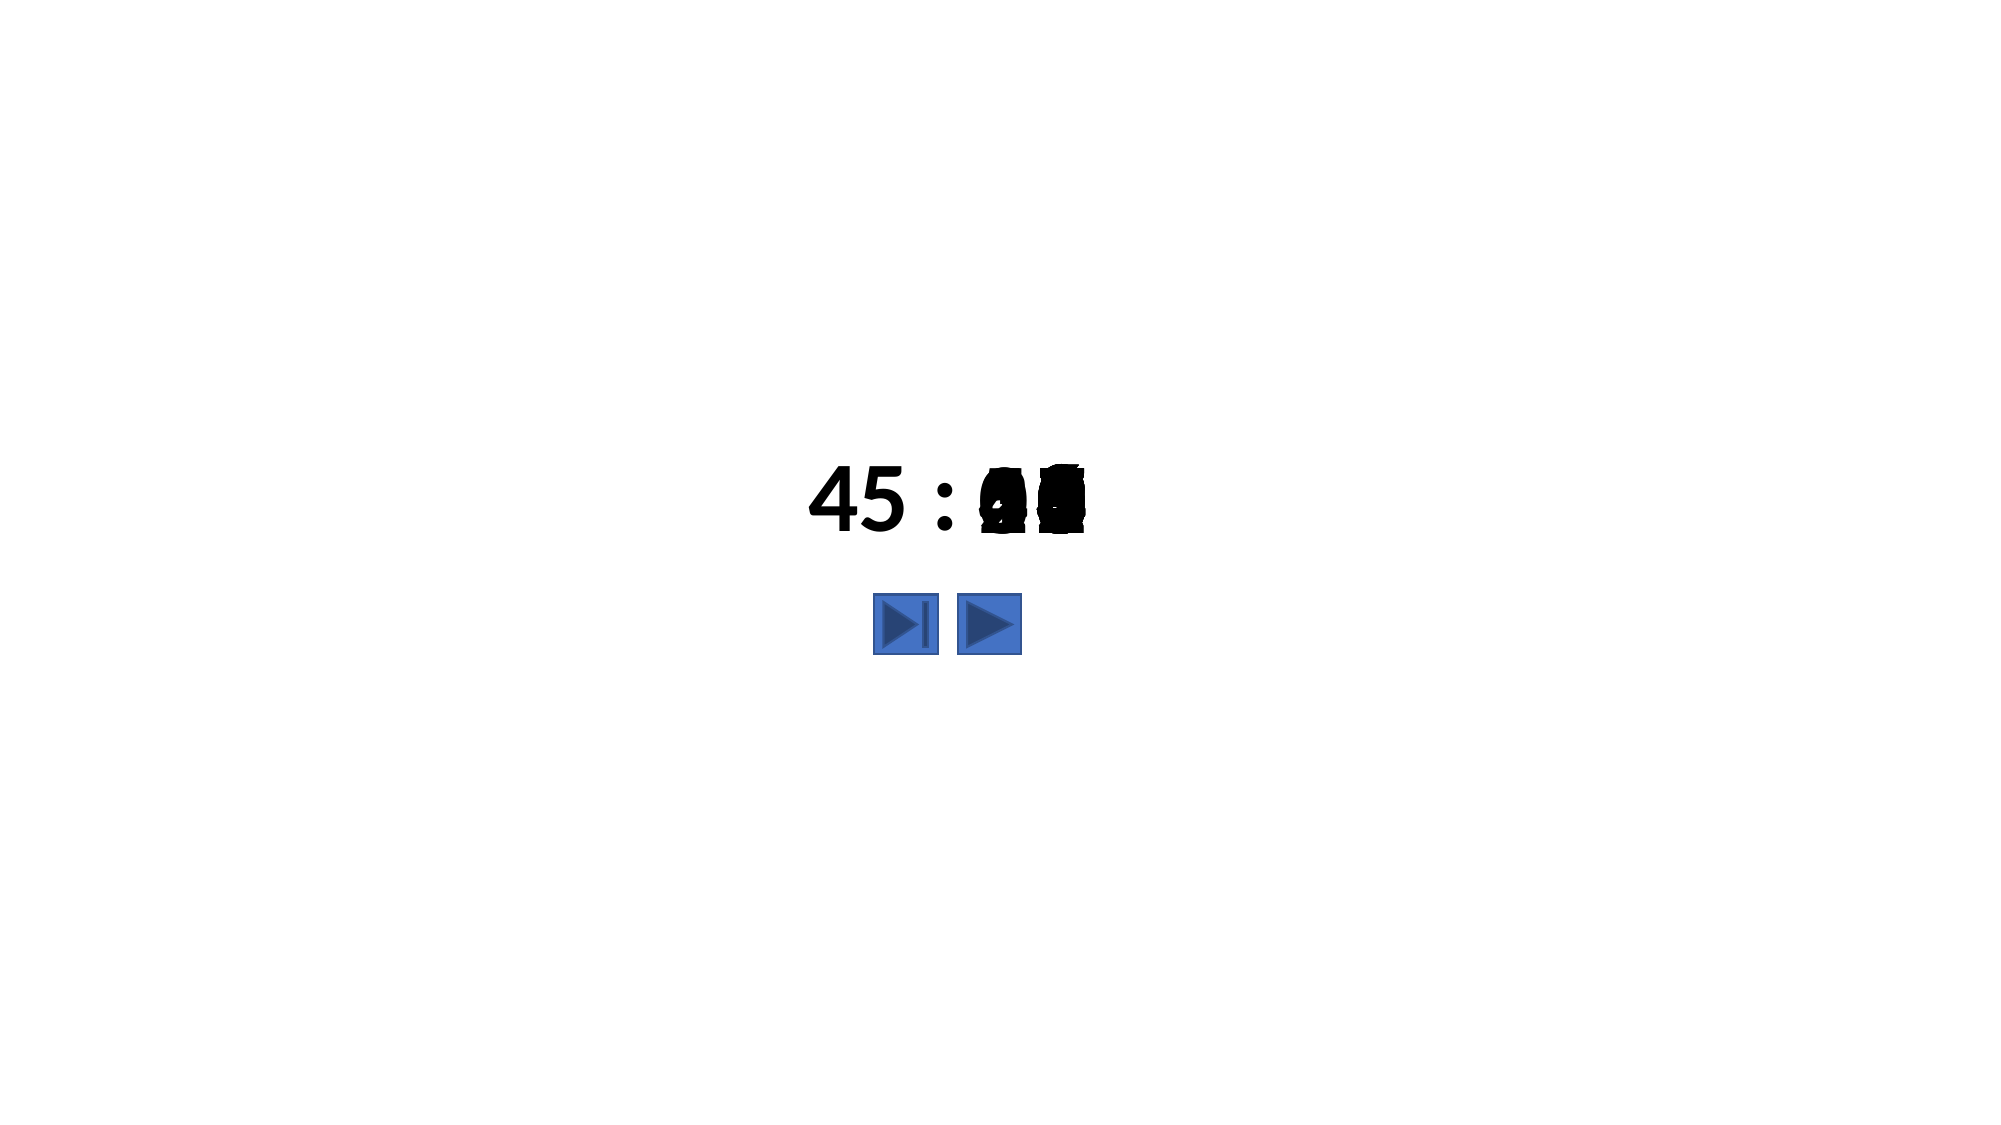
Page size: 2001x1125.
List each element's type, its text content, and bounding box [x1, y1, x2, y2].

slide_number 44 [784, 461, 925, 522]
